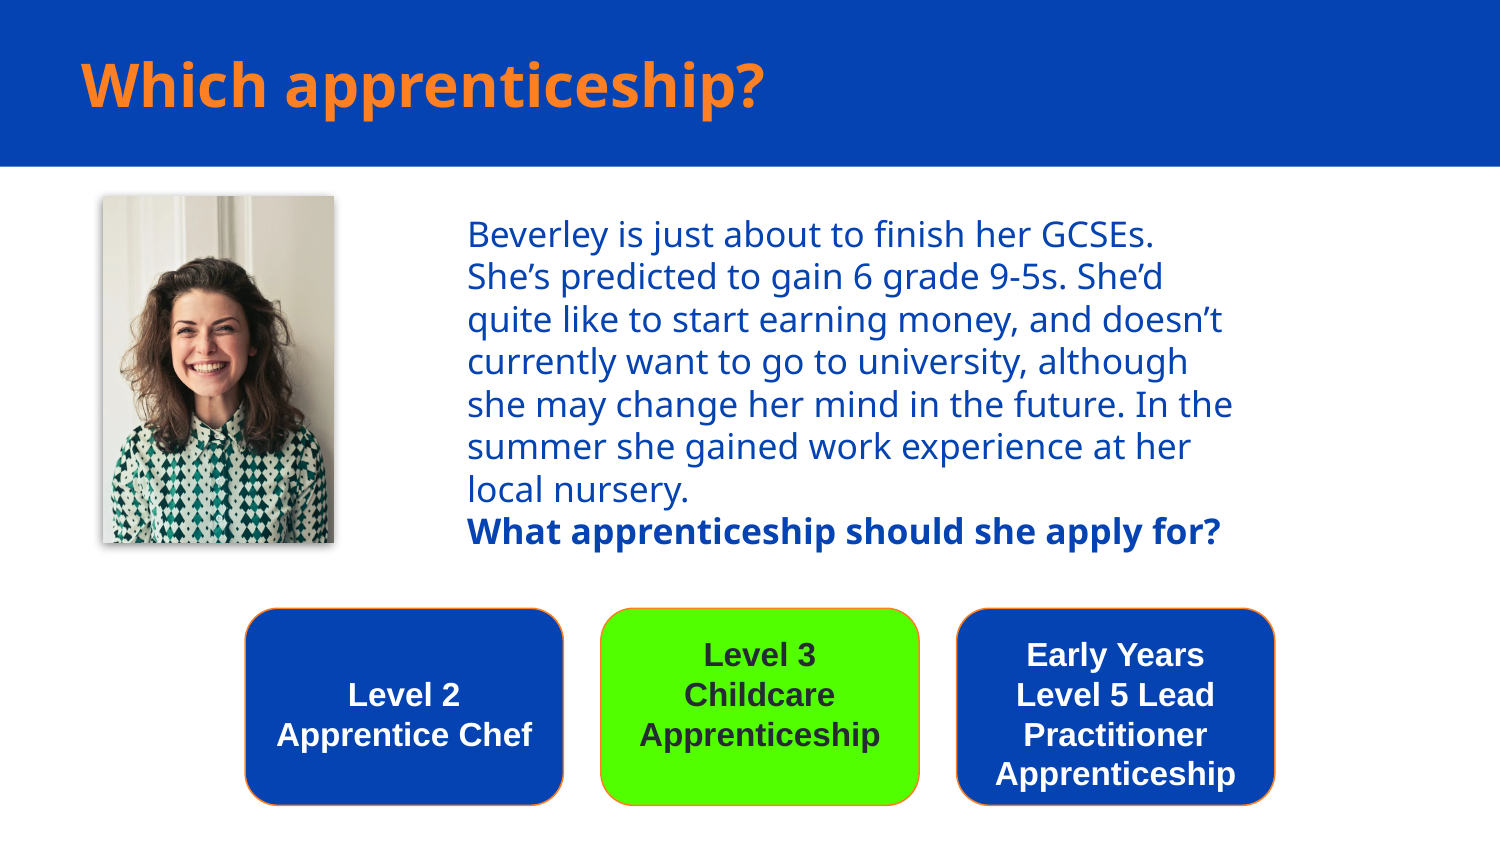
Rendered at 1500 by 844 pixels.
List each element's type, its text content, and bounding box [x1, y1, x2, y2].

text_box Level 2 Apprentice Chef [245, 608, 564, 806]
title Which apprenticeship? [66, 32, 1470, 135]
text_box Early Years Level 5 Lead Practitioner Apprenticeship [956, 608, 1275, 806]
text_box Beverley is just about to finish her GCSEs. She’s predicted to gain 6 grade 9-5s. She’d quite like to start earning money, and doesn’t currently want to go to university, although she may change her mind in the future. In the summer she gained work experience at her local nursery. What apprenticeship should she apply for? [452, 196, 1268, 567]
text_box Level 3 Childcare Apprenticeship [600, 608, 920, 806]
picture [102, 196, 334, 543]
